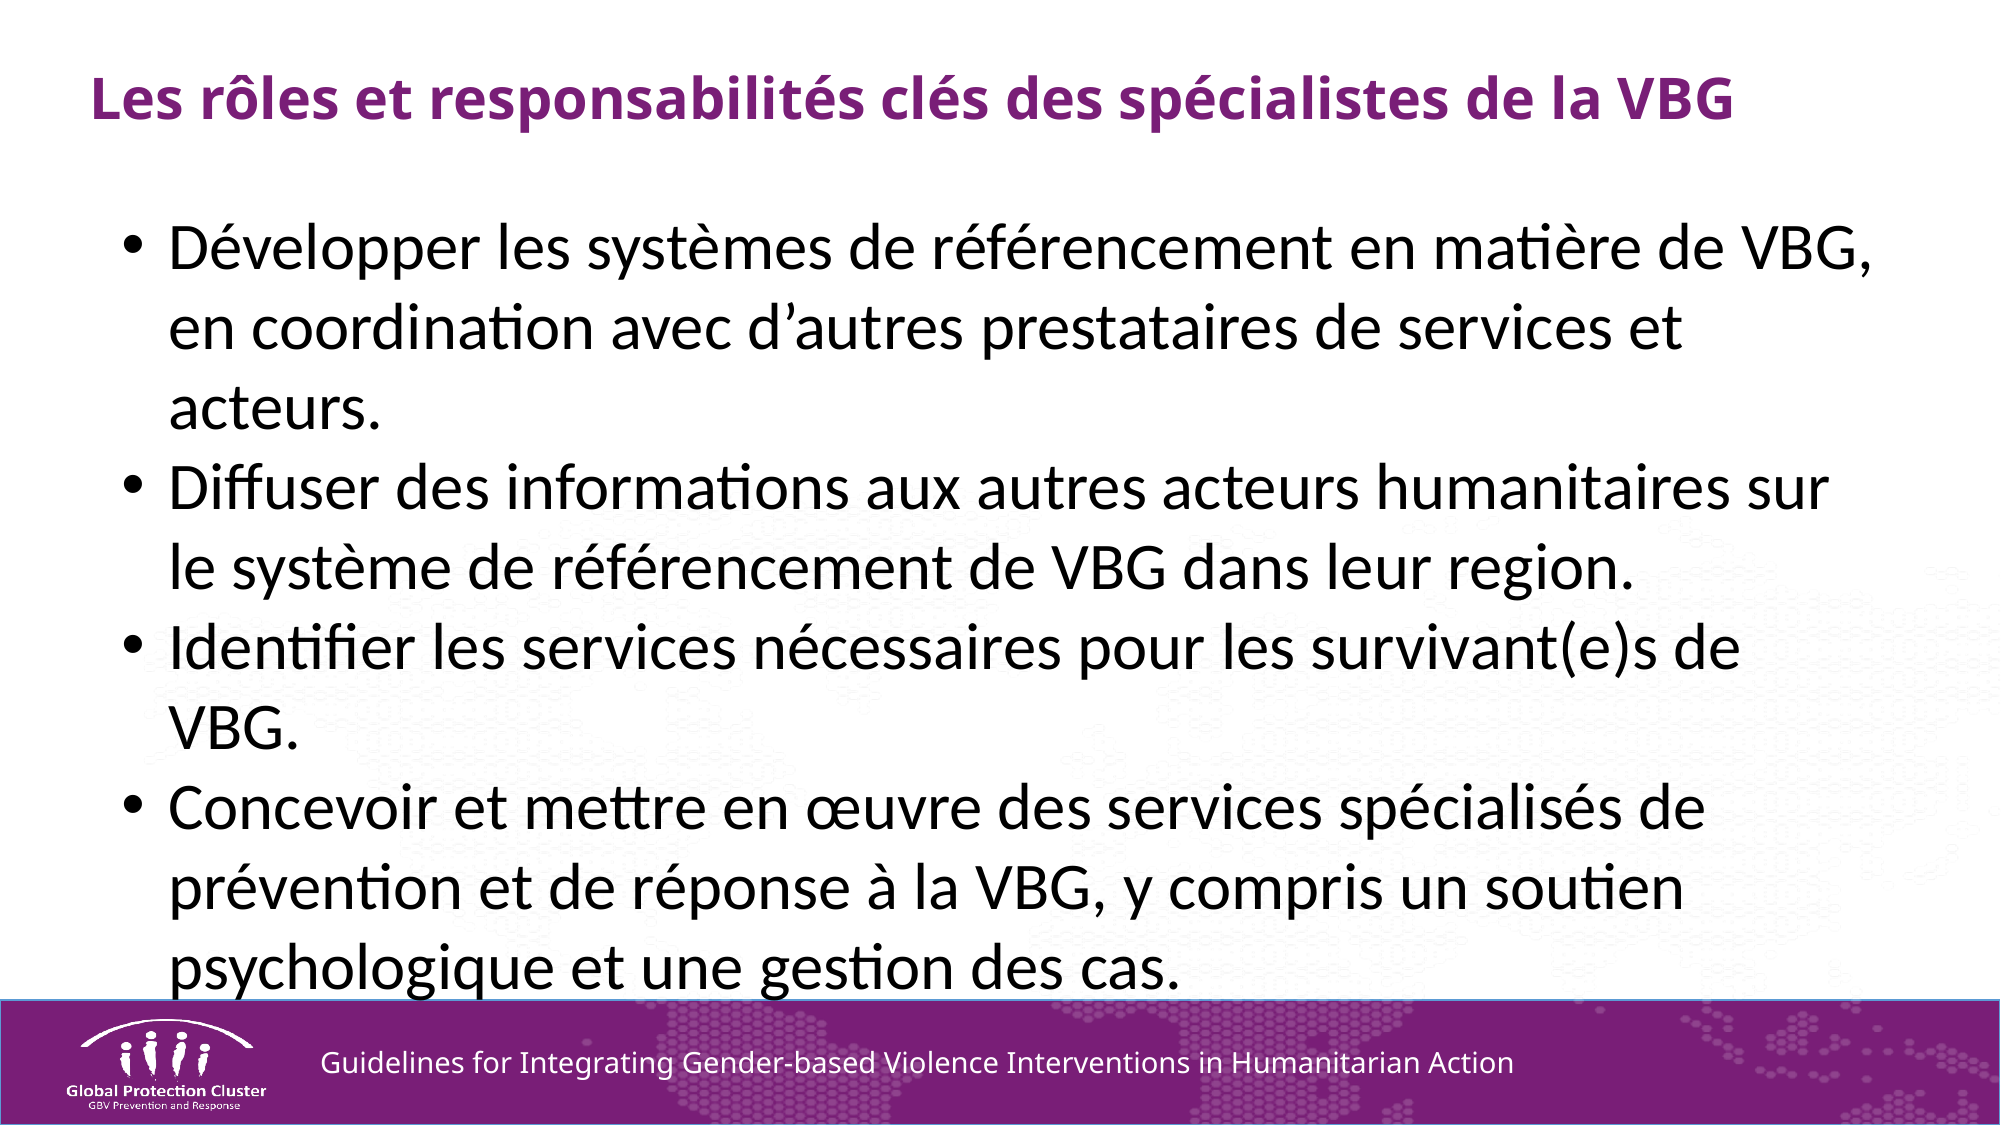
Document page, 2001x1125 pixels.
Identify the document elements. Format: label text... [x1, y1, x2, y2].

picture [56, 254, 2001, 1125]
text_box Développer les systèmes de référencement en matière de VBG, en coordination avec d’autres prestataires de services et acteurs. Diffuser des informations aux autres acteurs humanitaires sur le système de référencement de VBG dans leur region. Identifier les services nécessaires pour les survivant(e)s de VBG. Concevoir et mettre en œuvre des services spécialisés de prévention et de réponse à la VBG, y compris un soutien psychologique et une gestion des cas. [106, 195, 1892, 1011]
title Les rôles et responsabilités clés des spécialistes de la VBG [74, 62, 1758, 196]
